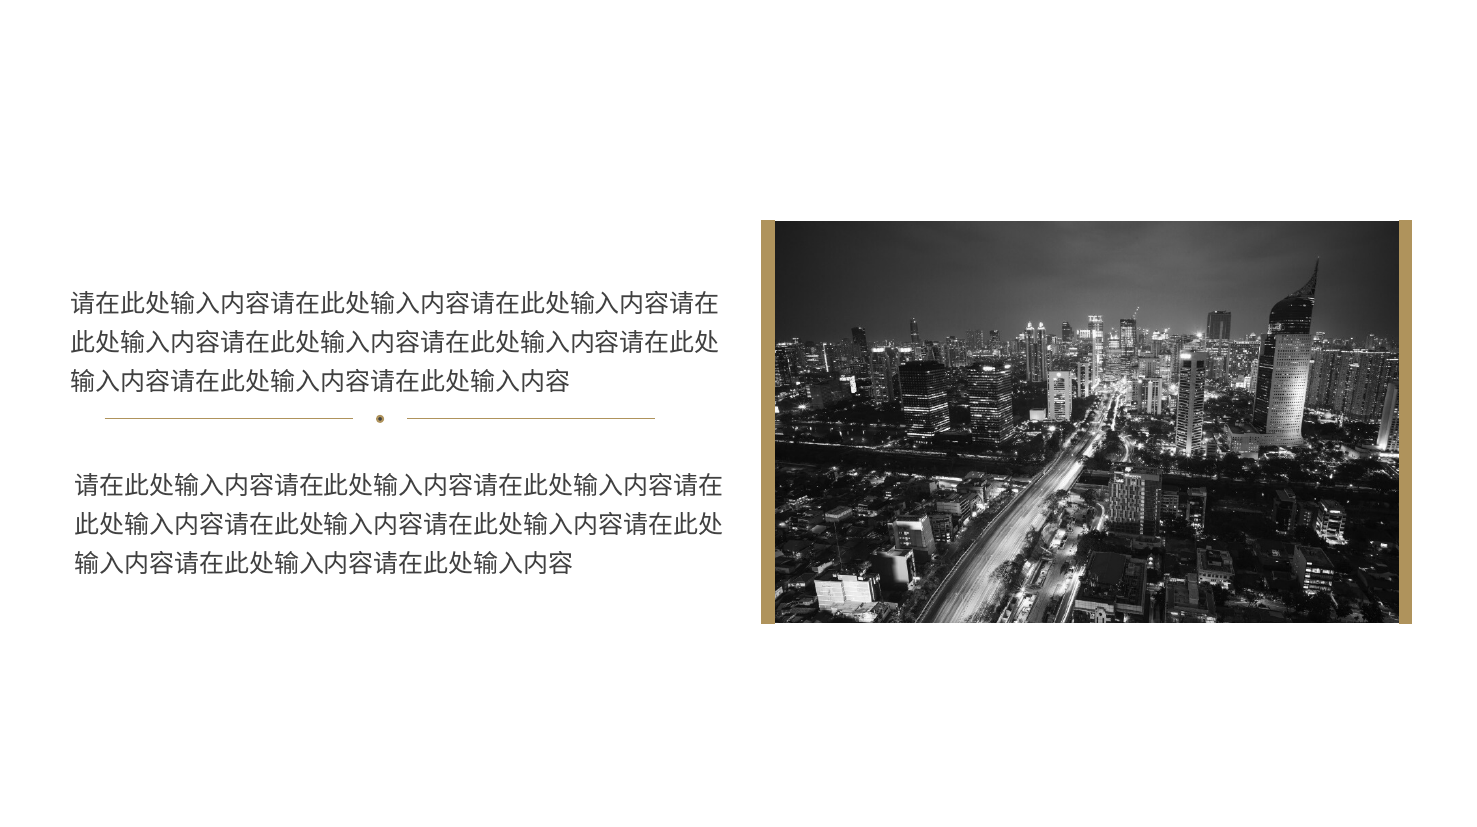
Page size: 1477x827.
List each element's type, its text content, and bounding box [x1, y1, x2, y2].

text_box [1399, 220, 1412, 624]
text_box 请在此处输入内容请在此处输入内容请在此处输入内容请在此处输入内容请在此处输入内容请在此处输入内容请在此处输入内容请在此处输入内容请在此处输入内容 [59, 453, 757, 585]
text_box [104, 415, 656, 422]
text_box [775, 220, 1399, 624]
text_box 请在此处输入内容请在此处输入内容请在此处输入内容请在此处输入内容请在此处输入内容请在此处输入内容请在此处输入内容请在此处输入内容请在此处输入内容 [55, 271, 753, 403]
text_box [761, 220, 775, 624]
